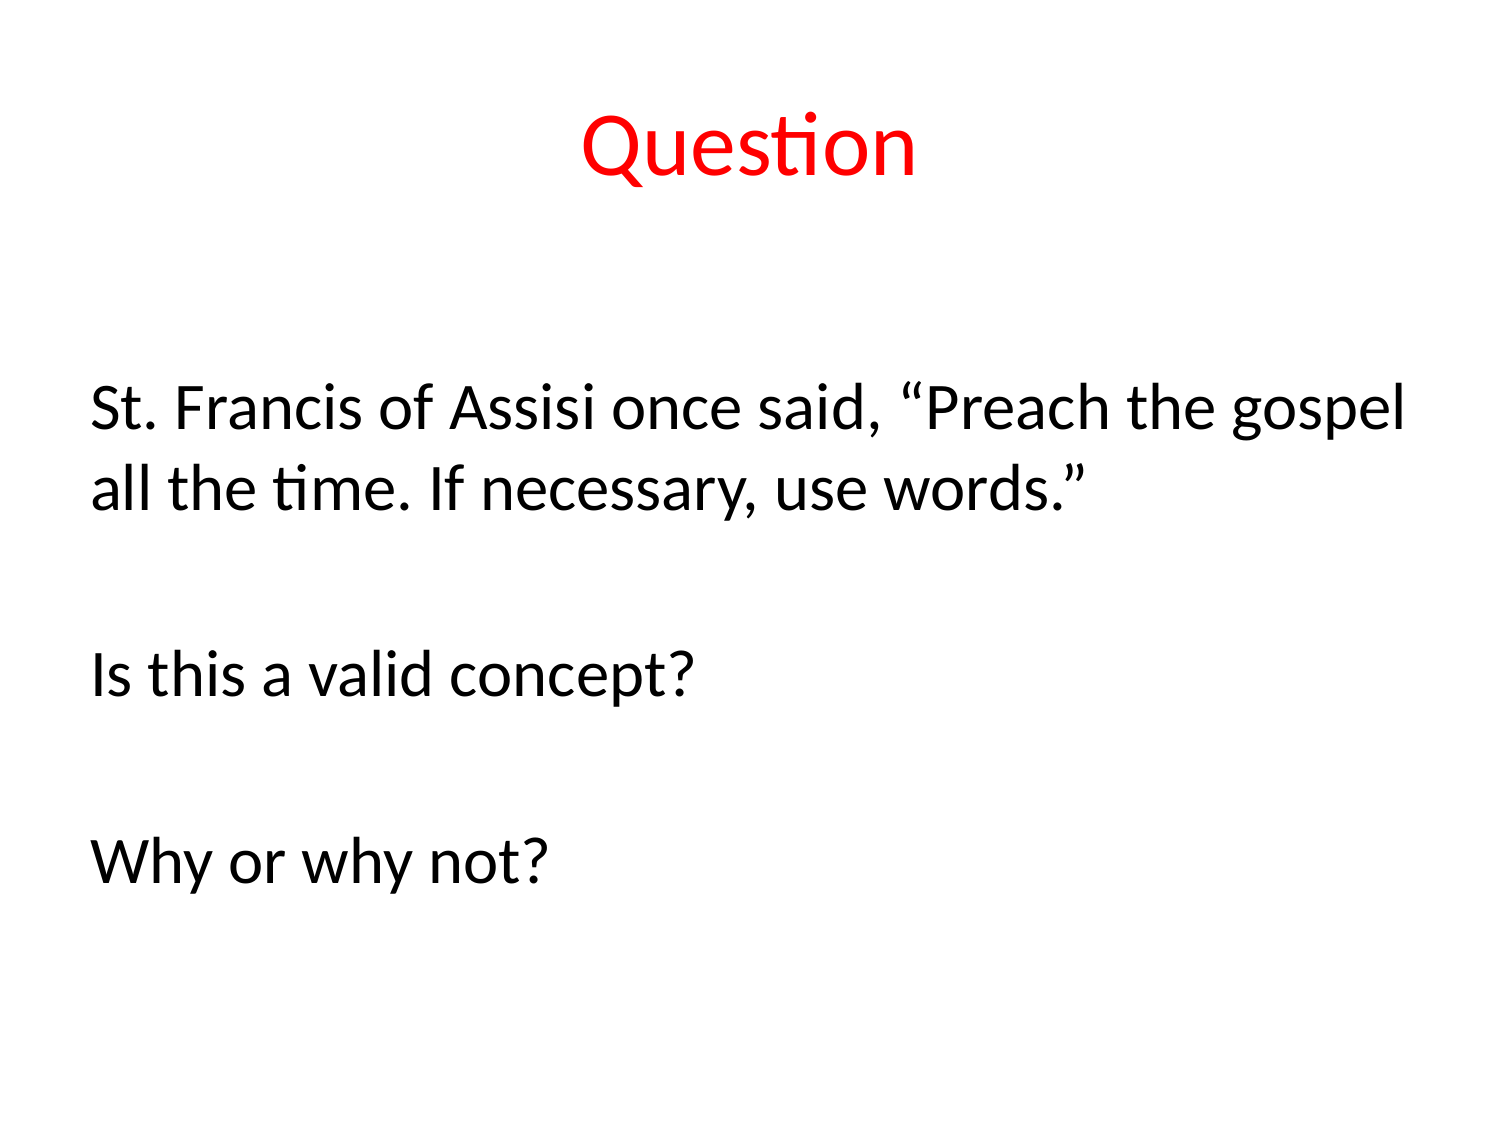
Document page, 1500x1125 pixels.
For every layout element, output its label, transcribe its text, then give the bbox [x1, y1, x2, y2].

list St. Francis of Assisi once said, “Preach the gospel all the time. If necessary, use words.” Is this a valid concept? Why or why not? [75, 262, 1425, 1005]
title Question [75, 45, 1425, 233]
